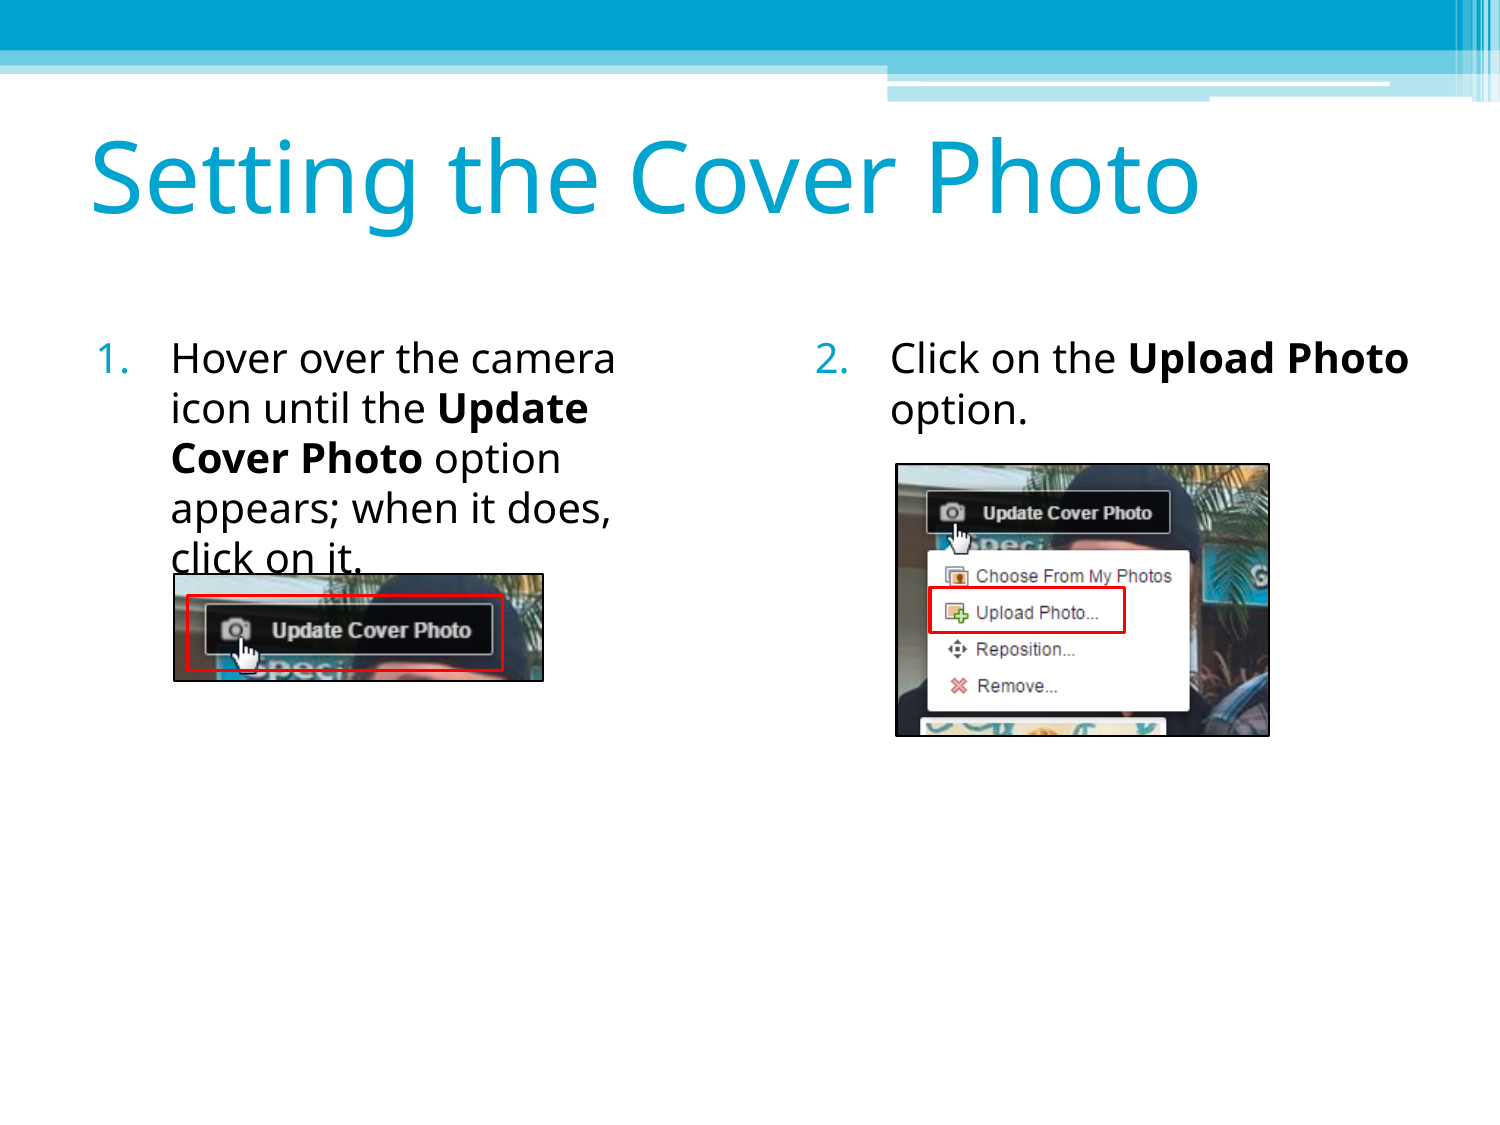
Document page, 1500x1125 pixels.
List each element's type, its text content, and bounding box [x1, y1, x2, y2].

list Hover over the camera icon until the Update Cover Photo option appears; when it does, click on it. [80, 324, 713, 875]
picture [897, 464, 1269, 735]
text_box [174, 574, 542, 680]
title Setting the Cover Photo [75, 85, 1425, 261]
text_box Click on the Upload Photo option. [800, 324, 1438, 775]
